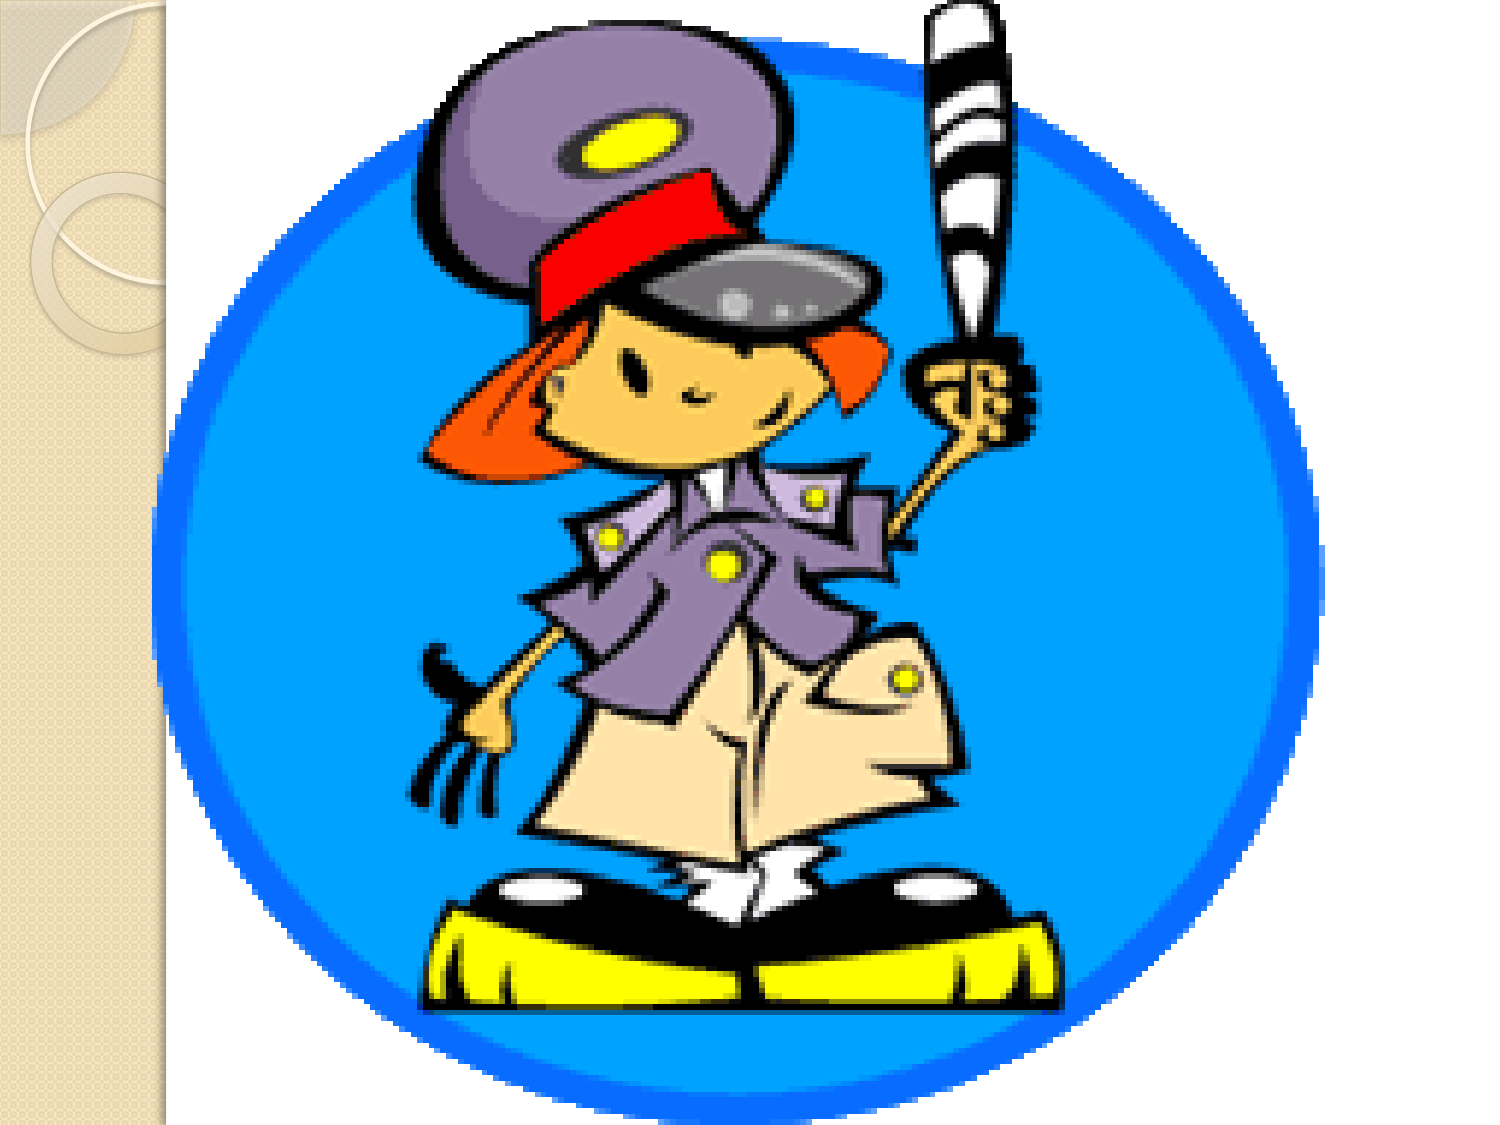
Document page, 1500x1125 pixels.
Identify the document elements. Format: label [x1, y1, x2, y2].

picture [152, 0, 1325, 1125]
